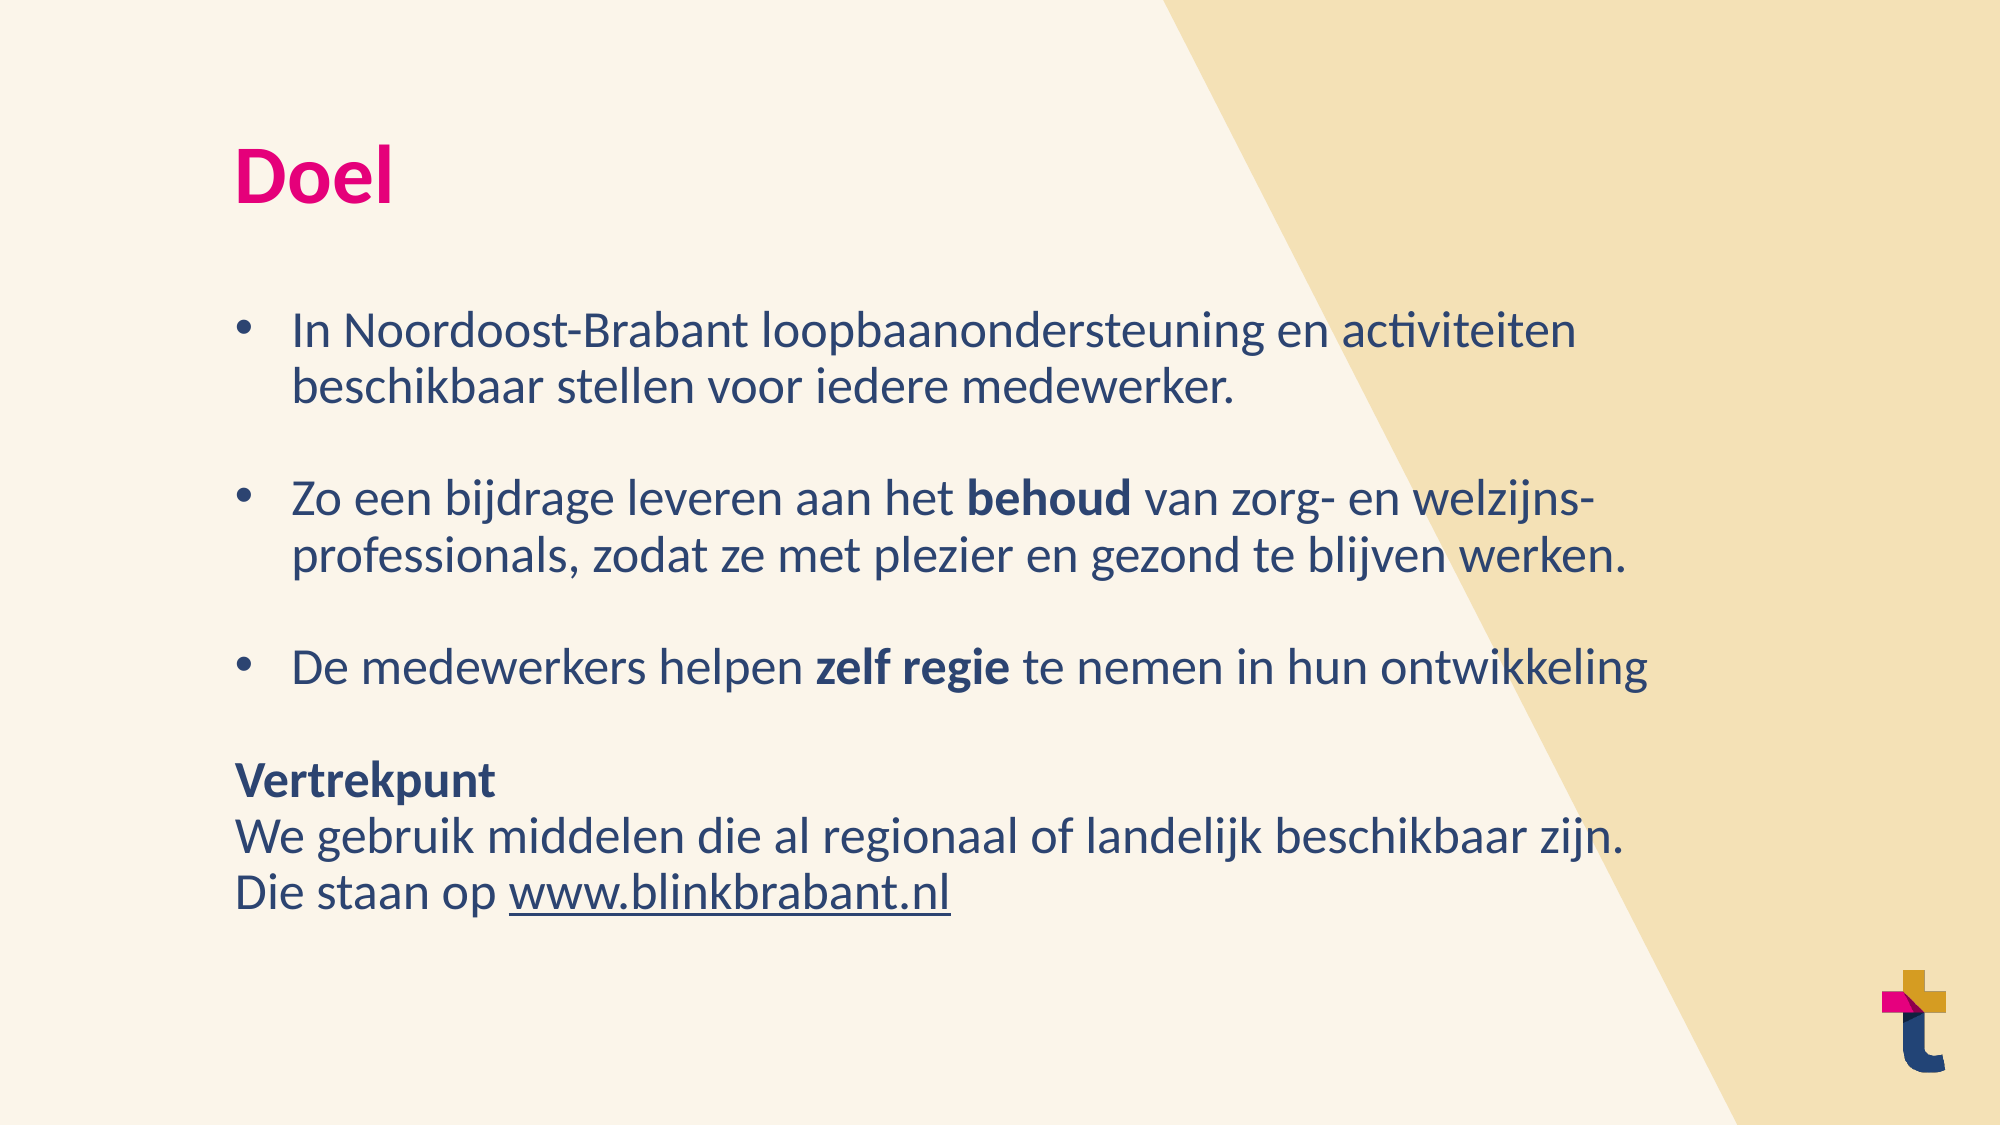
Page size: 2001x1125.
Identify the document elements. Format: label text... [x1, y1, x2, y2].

list In Noordoost-Brabant loopbaanondersteuning en activiteiten beschikbaar stellen voor iedere medewerker. Zo een bijdrage leveren aan het behoud van zorg- en welzijns-professionals, zodat ze met plezier en gezond te blijven werken. De medewerkers helpen zelf regie te nemen in hun ontwikkeling Vertrekpunt We gebruik middelen die al regionaal of landelijk beschikbaar zijn. Die staan op www.blinkbrabant.nl [235, 301, 1786, 1047]
title Doel [235, 147, 1786, 301]
picture [1863, 945, 1969, 1094]
